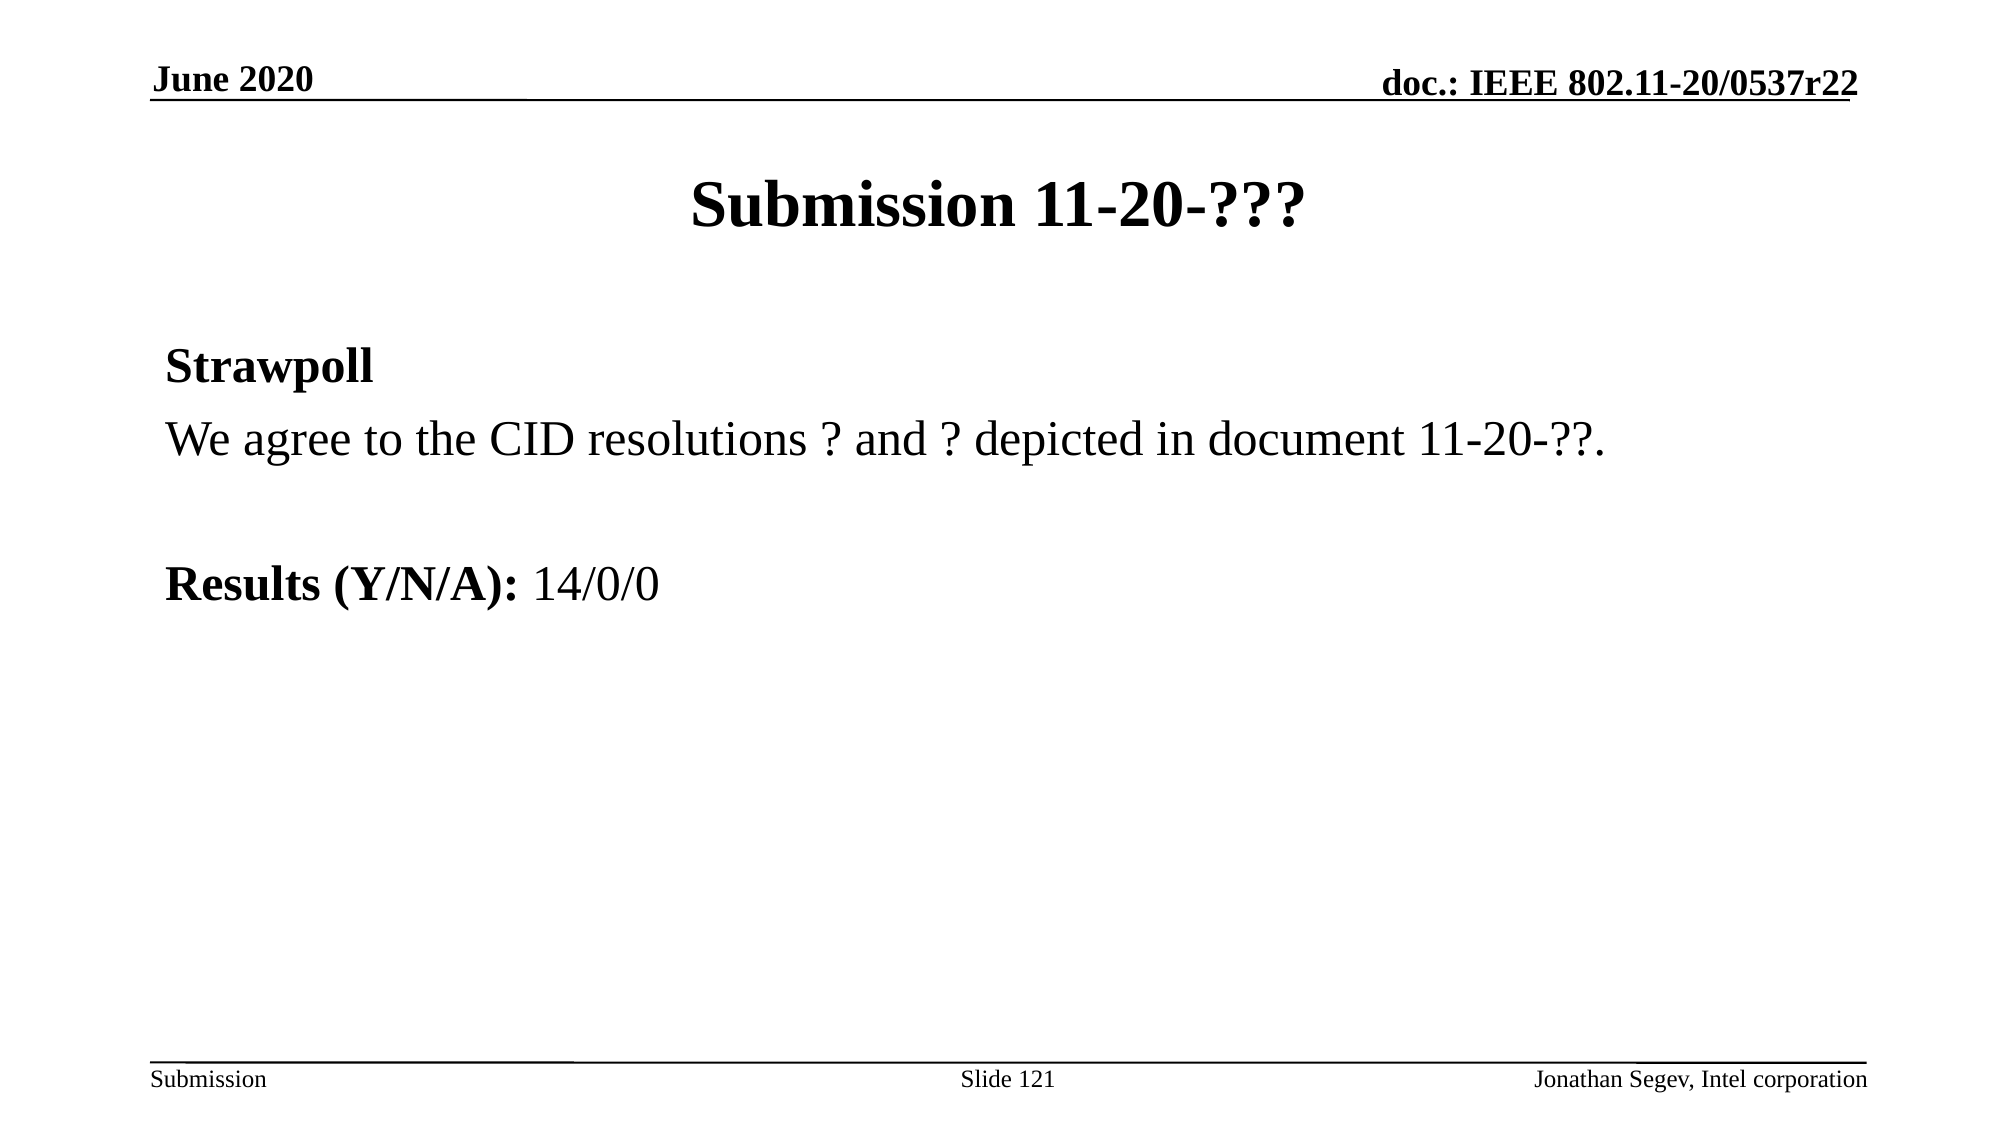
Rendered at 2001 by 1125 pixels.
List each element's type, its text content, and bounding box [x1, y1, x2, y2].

slide_number Slide 121 [950, 1061, 1067, 1123]
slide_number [152, 54, 563, 100]
footer Jonathan Segev, Intel corporation [1171, 1061, 1869, 1093]
list Strawpoll We agree to the CID resolutions ? and ? depicted in document 11-20-??. Results (Y/N/A): 14/0/0 [149, 324, 1850, 1000]
title Submission 11-20-??? [149, 112, 1850, 288]
